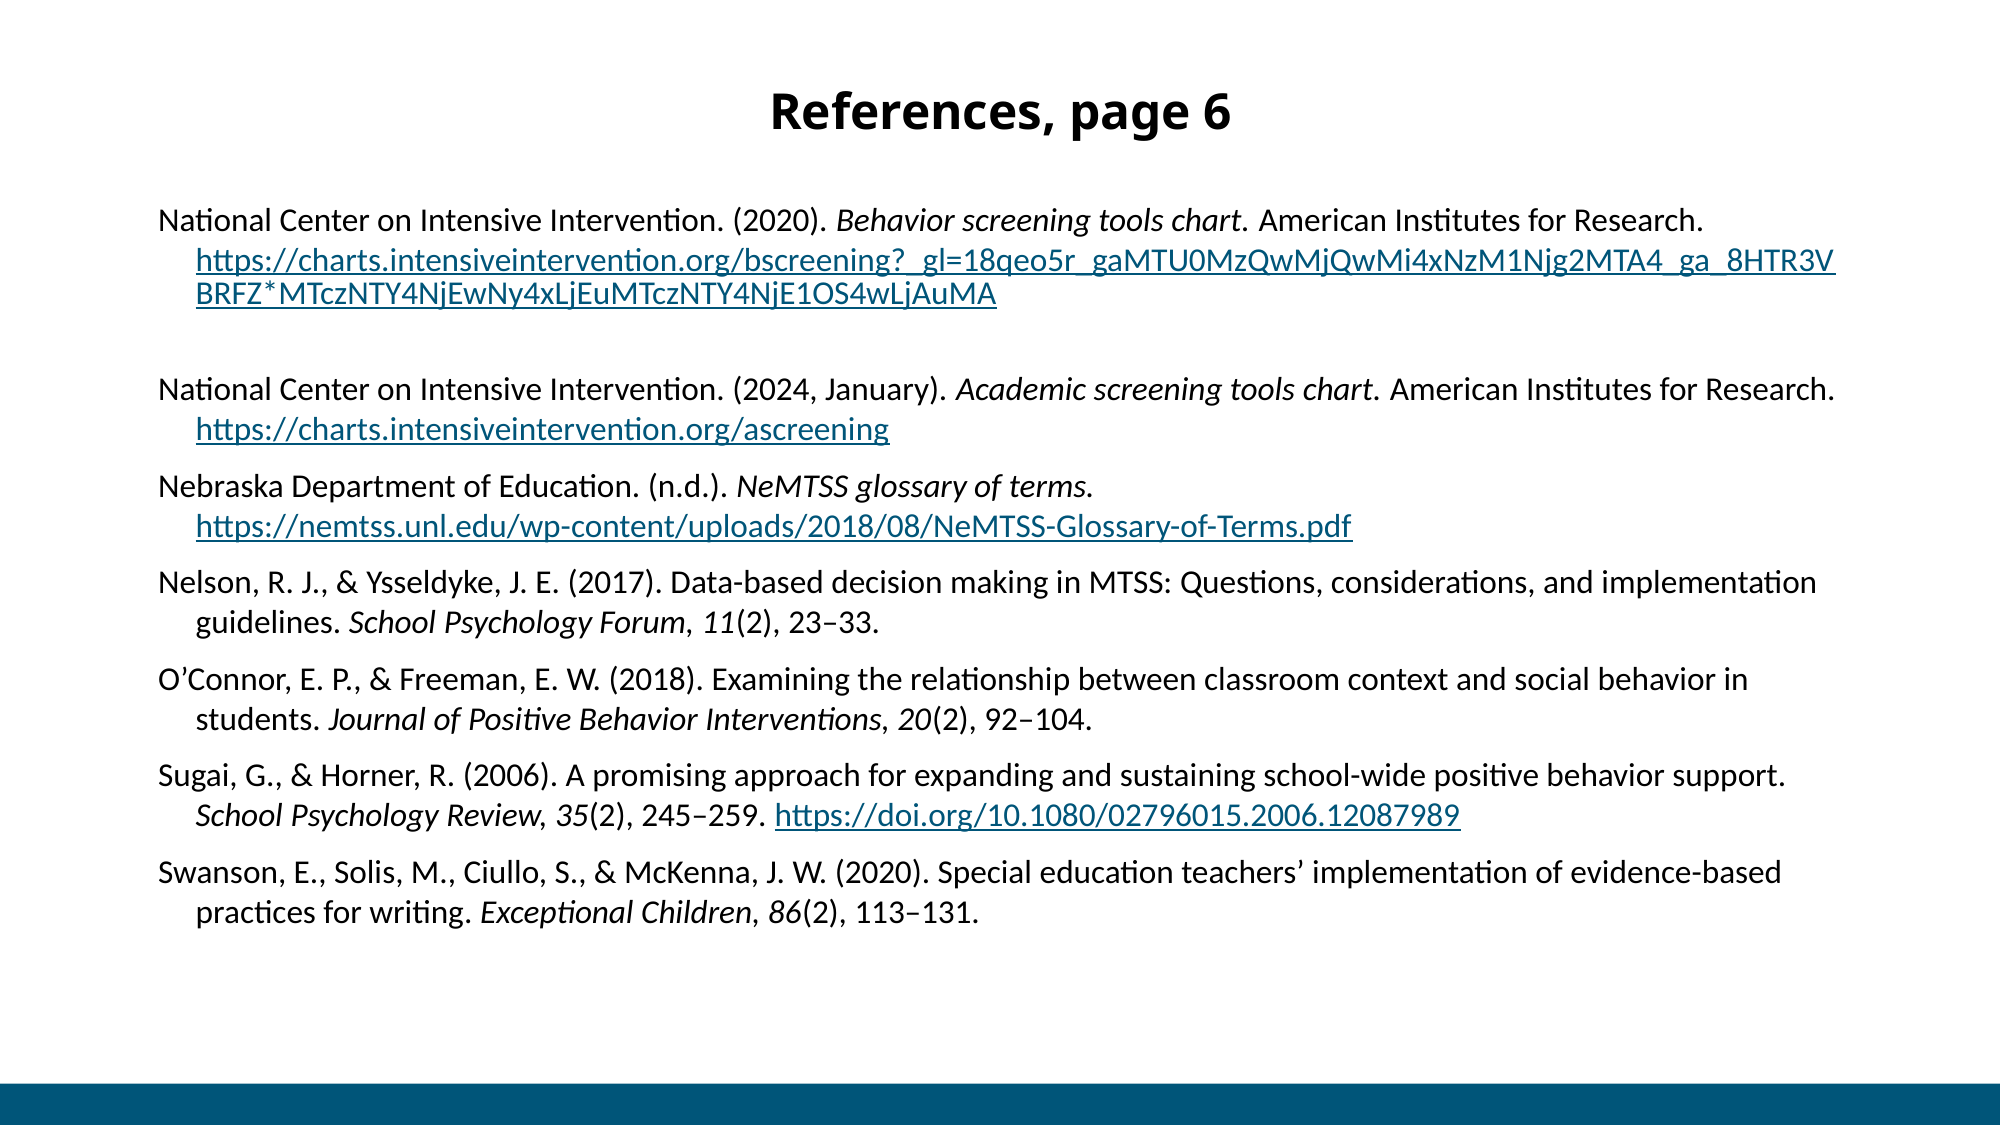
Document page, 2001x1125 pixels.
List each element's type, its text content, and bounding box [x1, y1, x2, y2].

list National Center on Intensive Intervention. (2020). Behavior screening tools chart. American Institutes for Research. https://charts.intensiveintervention.org/bscreening?_gl=18qeo5r_gaMTU0MzQwMjQwMi4xNzM1Njg2MTA4_ga_8HTR3VBRFZ*MTczNTY4NjEwNy4xLjEuMTczNTY4NjE1OS4wLjAuMA National Center on Intensive Intervention. (2024, January). Academic screening tools chart. American Institutes for Research. https://charts.intensiveintervention.org/ascreening Nebraska Department of Education. (n.d.). NeMTSS glossary of terms. https://nemtss.unl.edu/wp-content/uploads/2018/08/NeMTSS-Glossary-of-Terms.pdf Nelson, R. J., & Ysseldyke, J. E. (2017). Data-based decision making in MTSS: Questions, considerations, and implementation guidelines. School Psychology Forum, 11(2), 23–33. O’Connor, E. P., & Freeman, E. W. (2018). Examining the relationship between classroom context and social behavior in students. Journal of Positive Behavior Interventions, 20(2), 92–104. Sugai, G., & Horner, R. (2006). A promising approach for expanding and sustaining school-wide positive behavior support. School Psychology Review, 35(2), 245–259. https://doi.org/10.1080/02796015.2006.12087989 Swanson, E., Solis, M., Ciullo, S., & McKenna, J. W. (2020). Special education teachers’ implementation of evidence-based practices for writing. Exceptional Children, 86(2), 113–131. [138, 177, 1863, 1023]
title References, page 6 [138, 59, 1863, 160]
